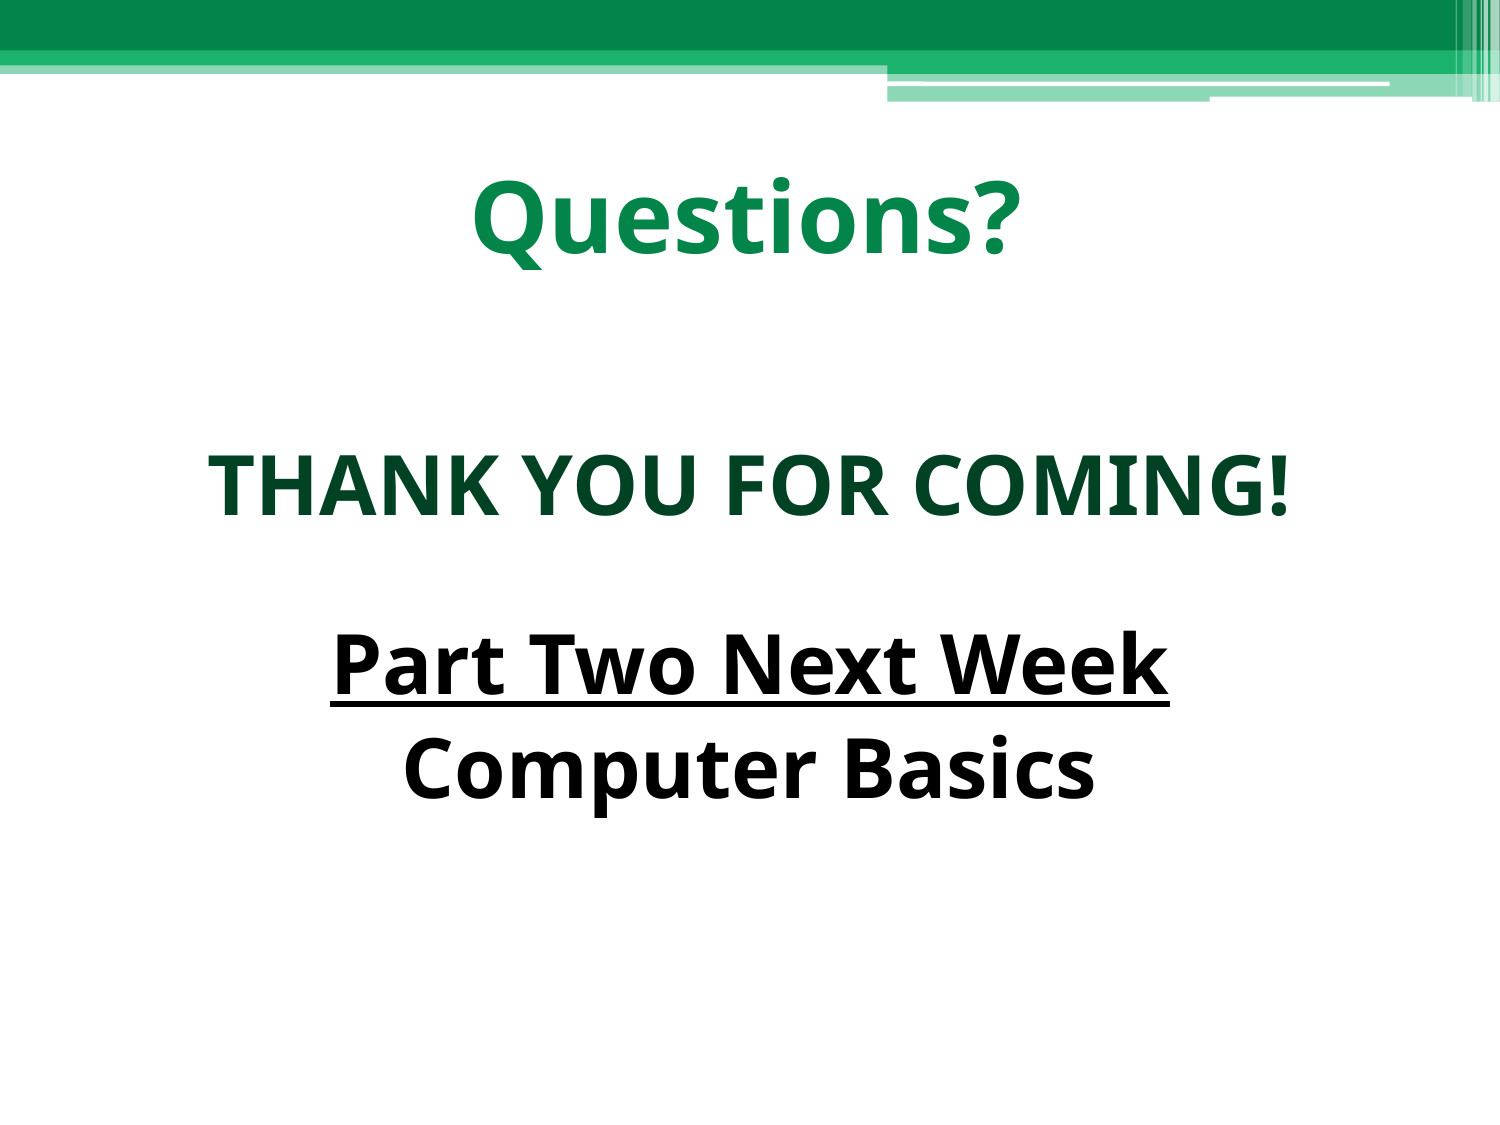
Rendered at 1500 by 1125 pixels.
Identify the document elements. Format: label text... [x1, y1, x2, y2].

list THANK YOU FOR COMING! Part Two Next Week Computer Basics [75, 300, 1418, 1088]
title Questions? [75, 127, 1418, 300]
